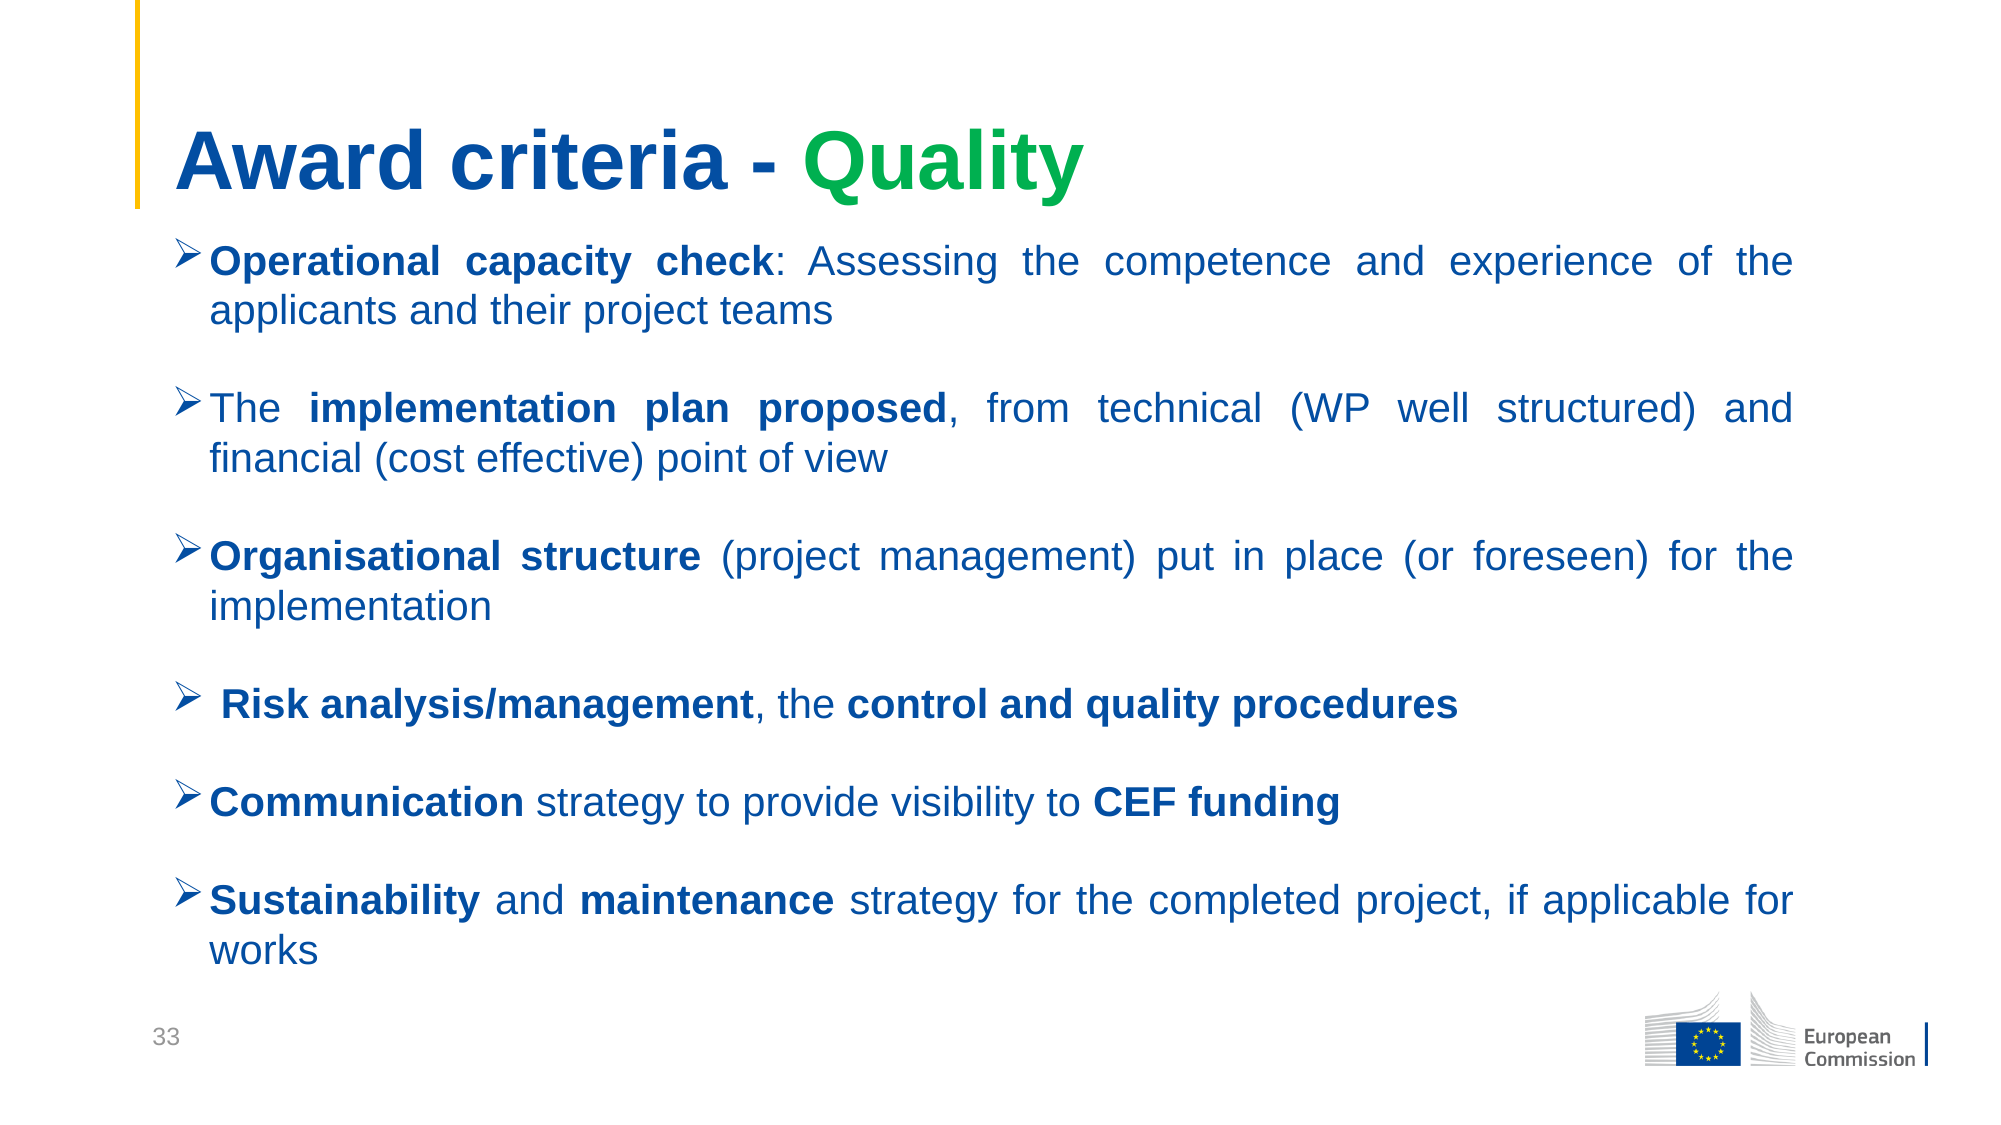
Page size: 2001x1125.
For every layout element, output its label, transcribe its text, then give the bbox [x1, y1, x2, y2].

picture [1645, 991, 1928, 1066]
title Award criteria - Quality [159, 79, 1885, 208]
list Operational capacity check: Assessing the competence and experience of the applicants and their project teams The implementation plan proposed, from technical (WP well structured) and financial (cost effective) point of view Organisational structure (project management) put in place (or foreseen) for the implementation Risk analysis/management, the control and quality procedures Communication strategy to provide visibility to CEF funding Sustainability and maintenance strategy for the completed project, if applicable for works [81, 225, 1810, 1036]
slide_number 33 [137, 1005, 588, 1066]
